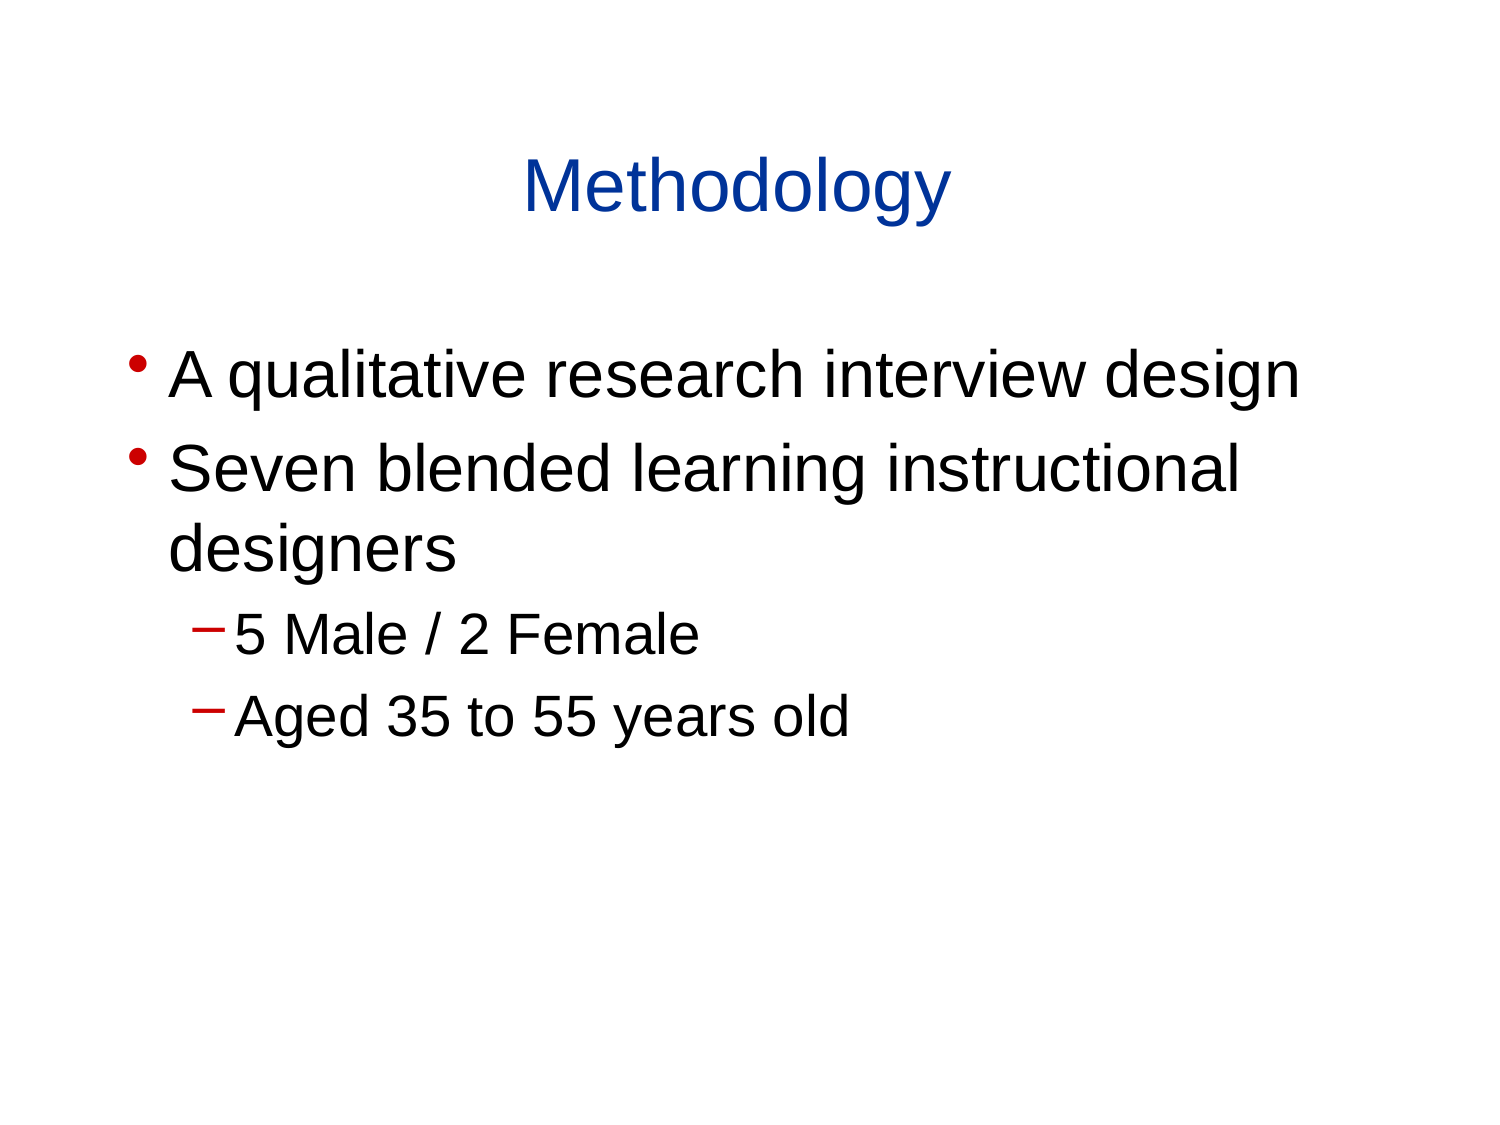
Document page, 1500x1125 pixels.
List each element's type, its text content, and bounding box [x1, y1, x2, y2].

list A qualitative research interview design Seven blended learning instructional designers 5 Male / 2 Female Aged 35 to 55 years old [99, 317, 1350, 966]
text_box Methodology [62, 129, 1413, 317]
